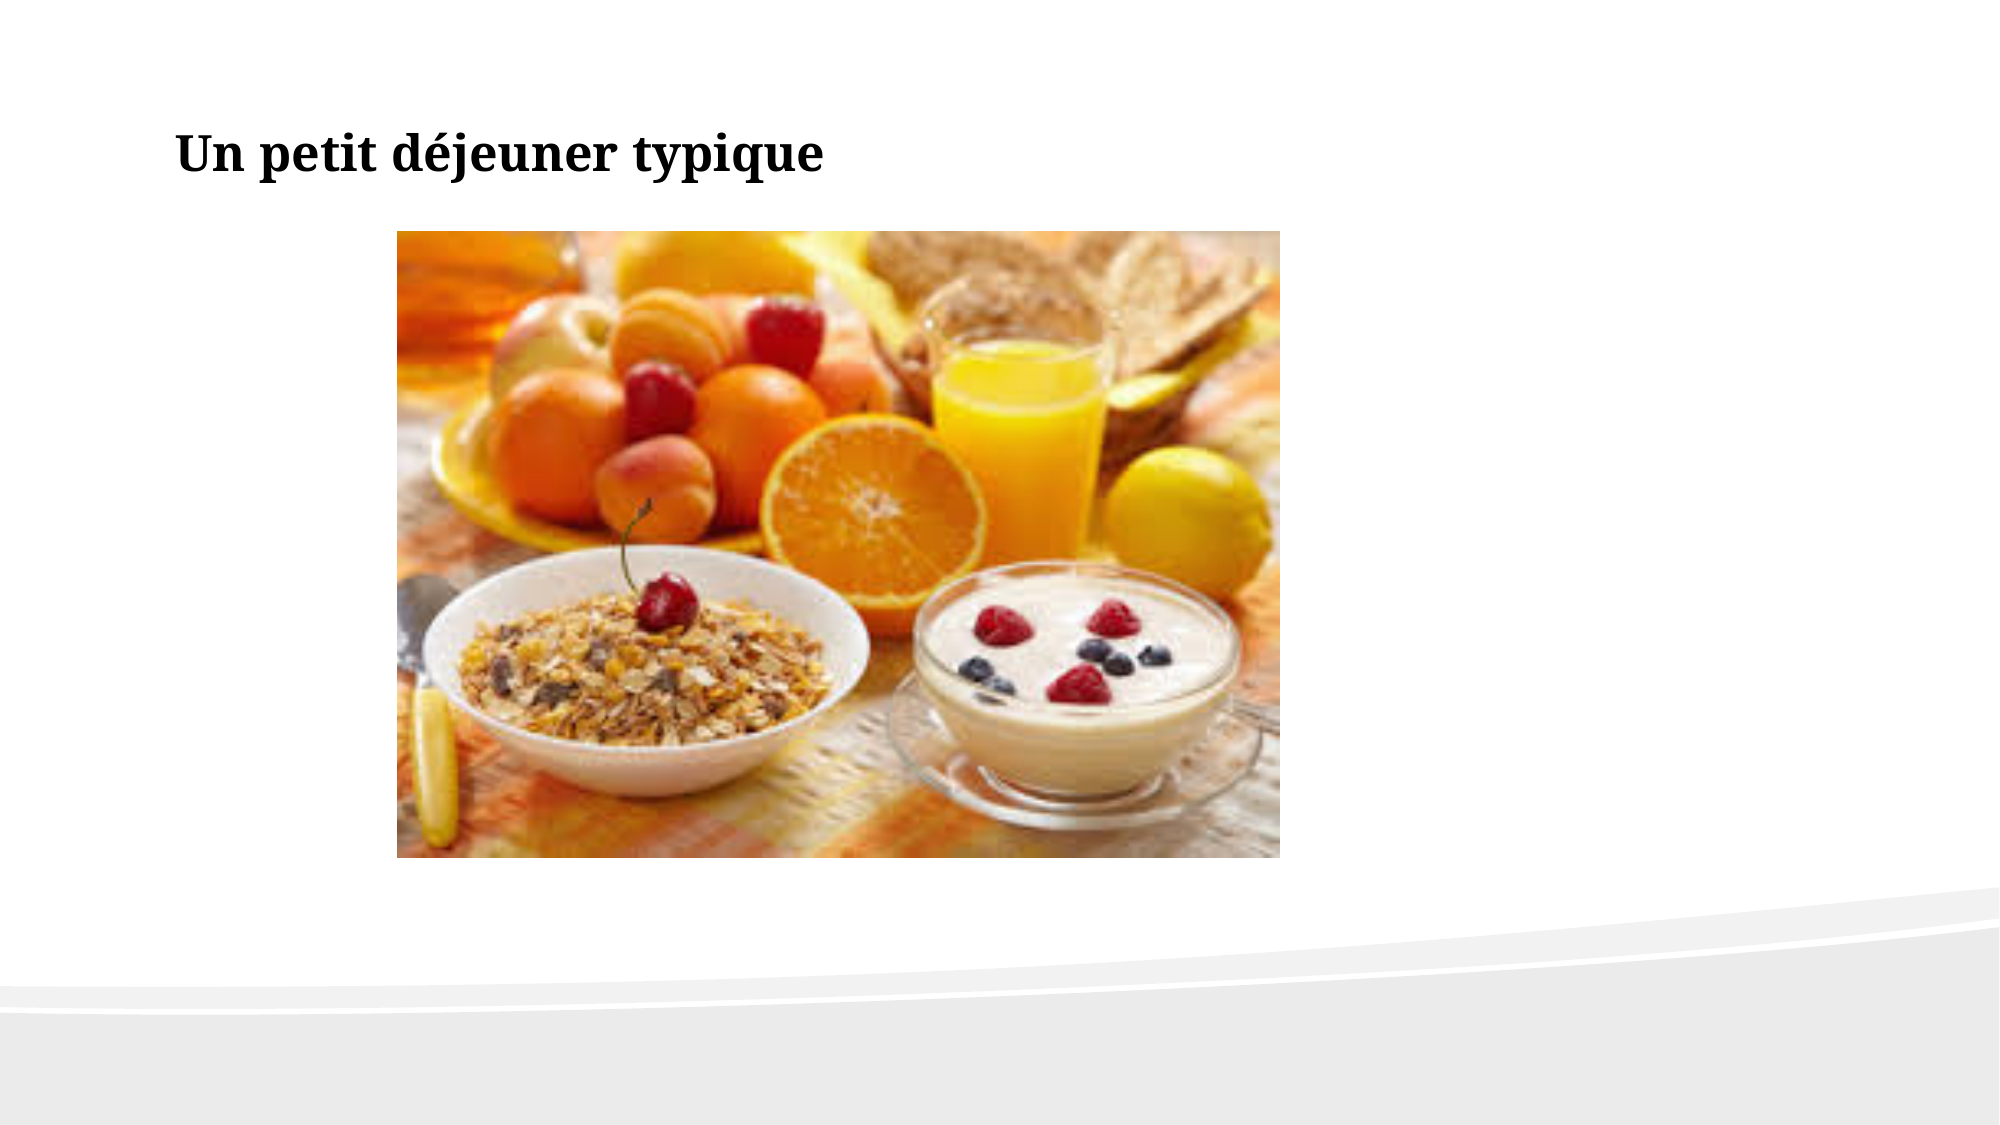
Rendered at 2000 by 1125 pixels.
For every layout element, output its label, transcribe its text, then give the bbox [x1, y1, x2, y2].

text_box Un petit déjeuner typique [161, 113, 1614, 189]
picture [397, 231, 1280, 858]
